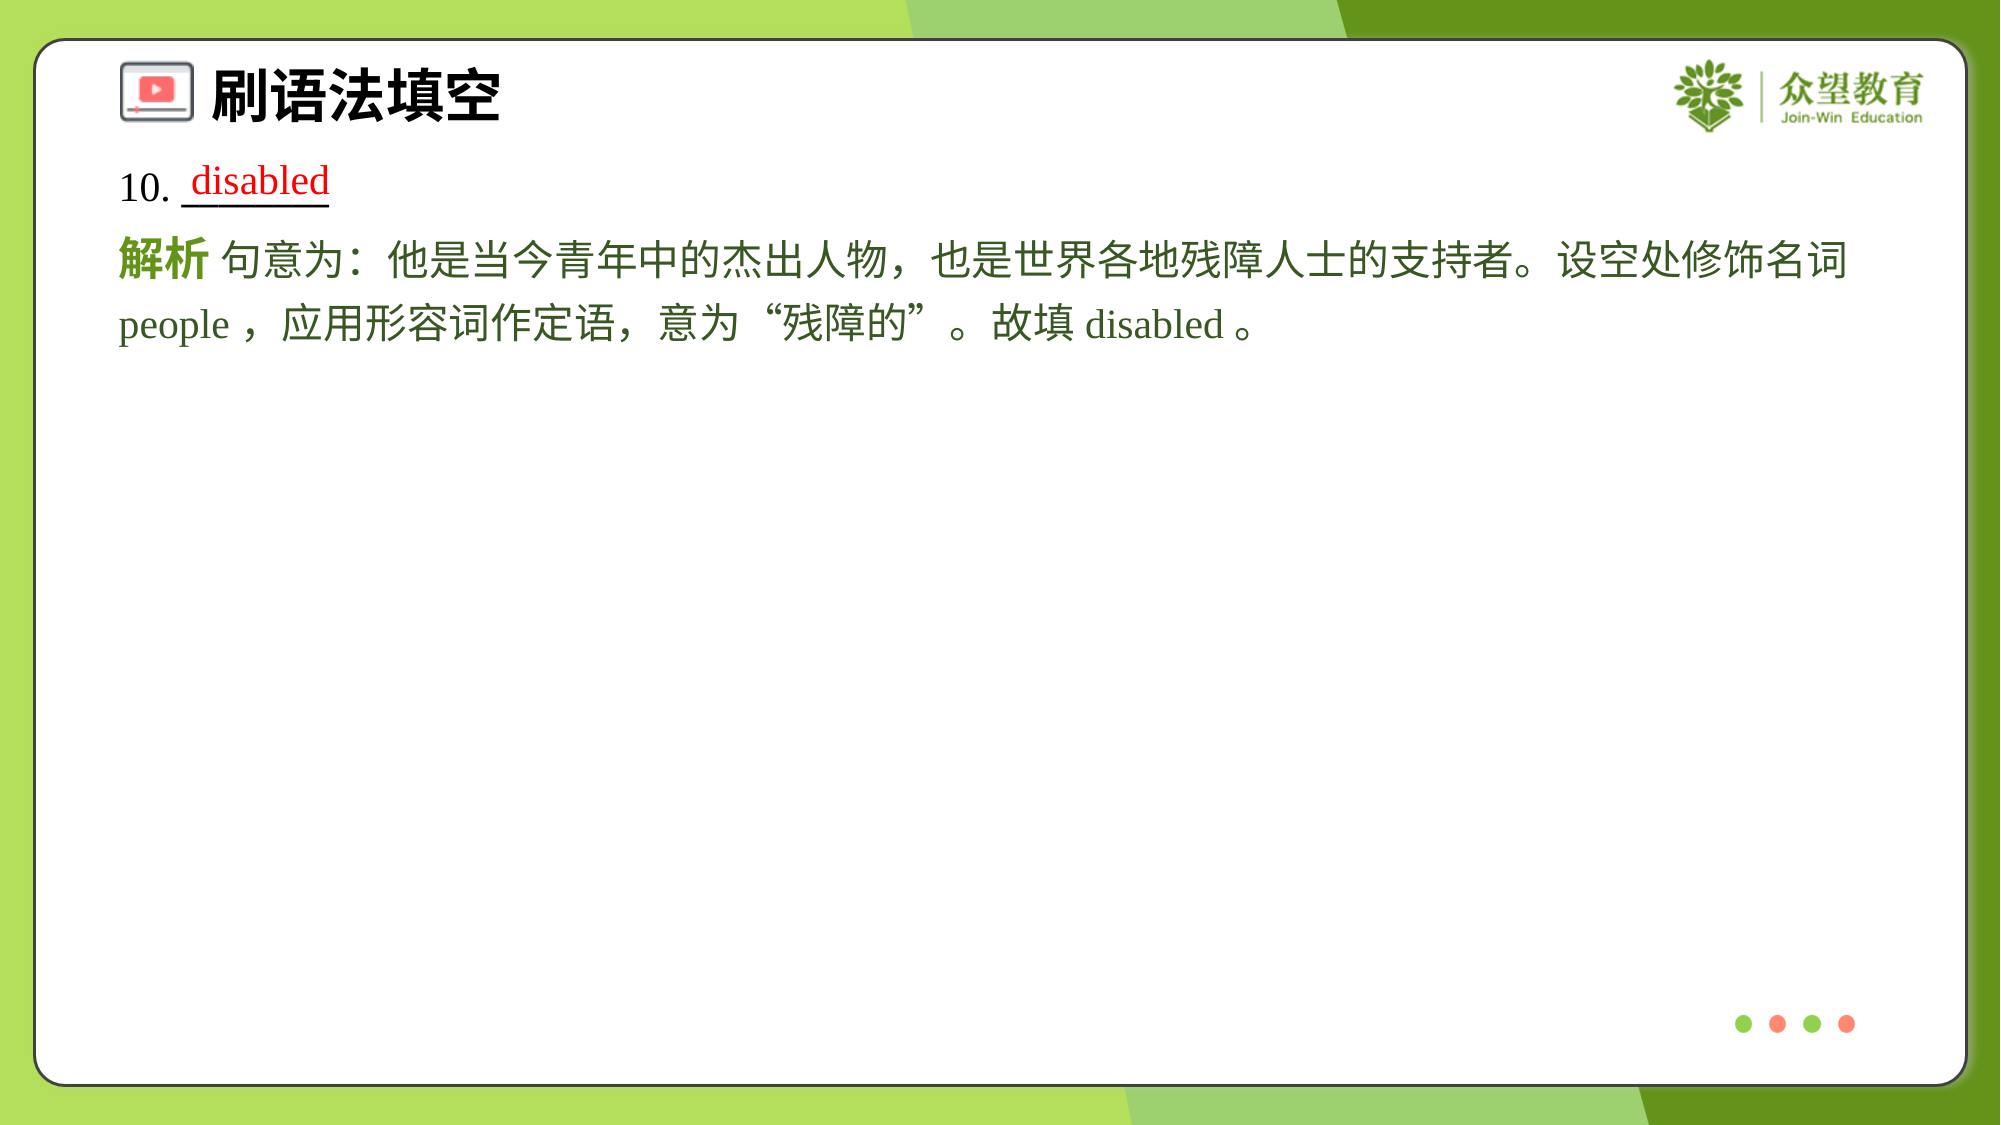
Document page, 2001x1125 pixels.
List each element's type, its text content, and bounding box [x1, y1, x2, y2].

text_box 解析 句意为：他是当今青年中的杰出人物，也是世界各地残障人士的支持者。设空处修饰名词people，应用形容词作定语，意为“残障的”。故填disabled。 [118, 215, 1883, 343]
text_box disabled [186, 140, 335, 199]
picture [0, 0, 2000, 1125]
text_box 10. ________ [118, 146, 1883, 204]
